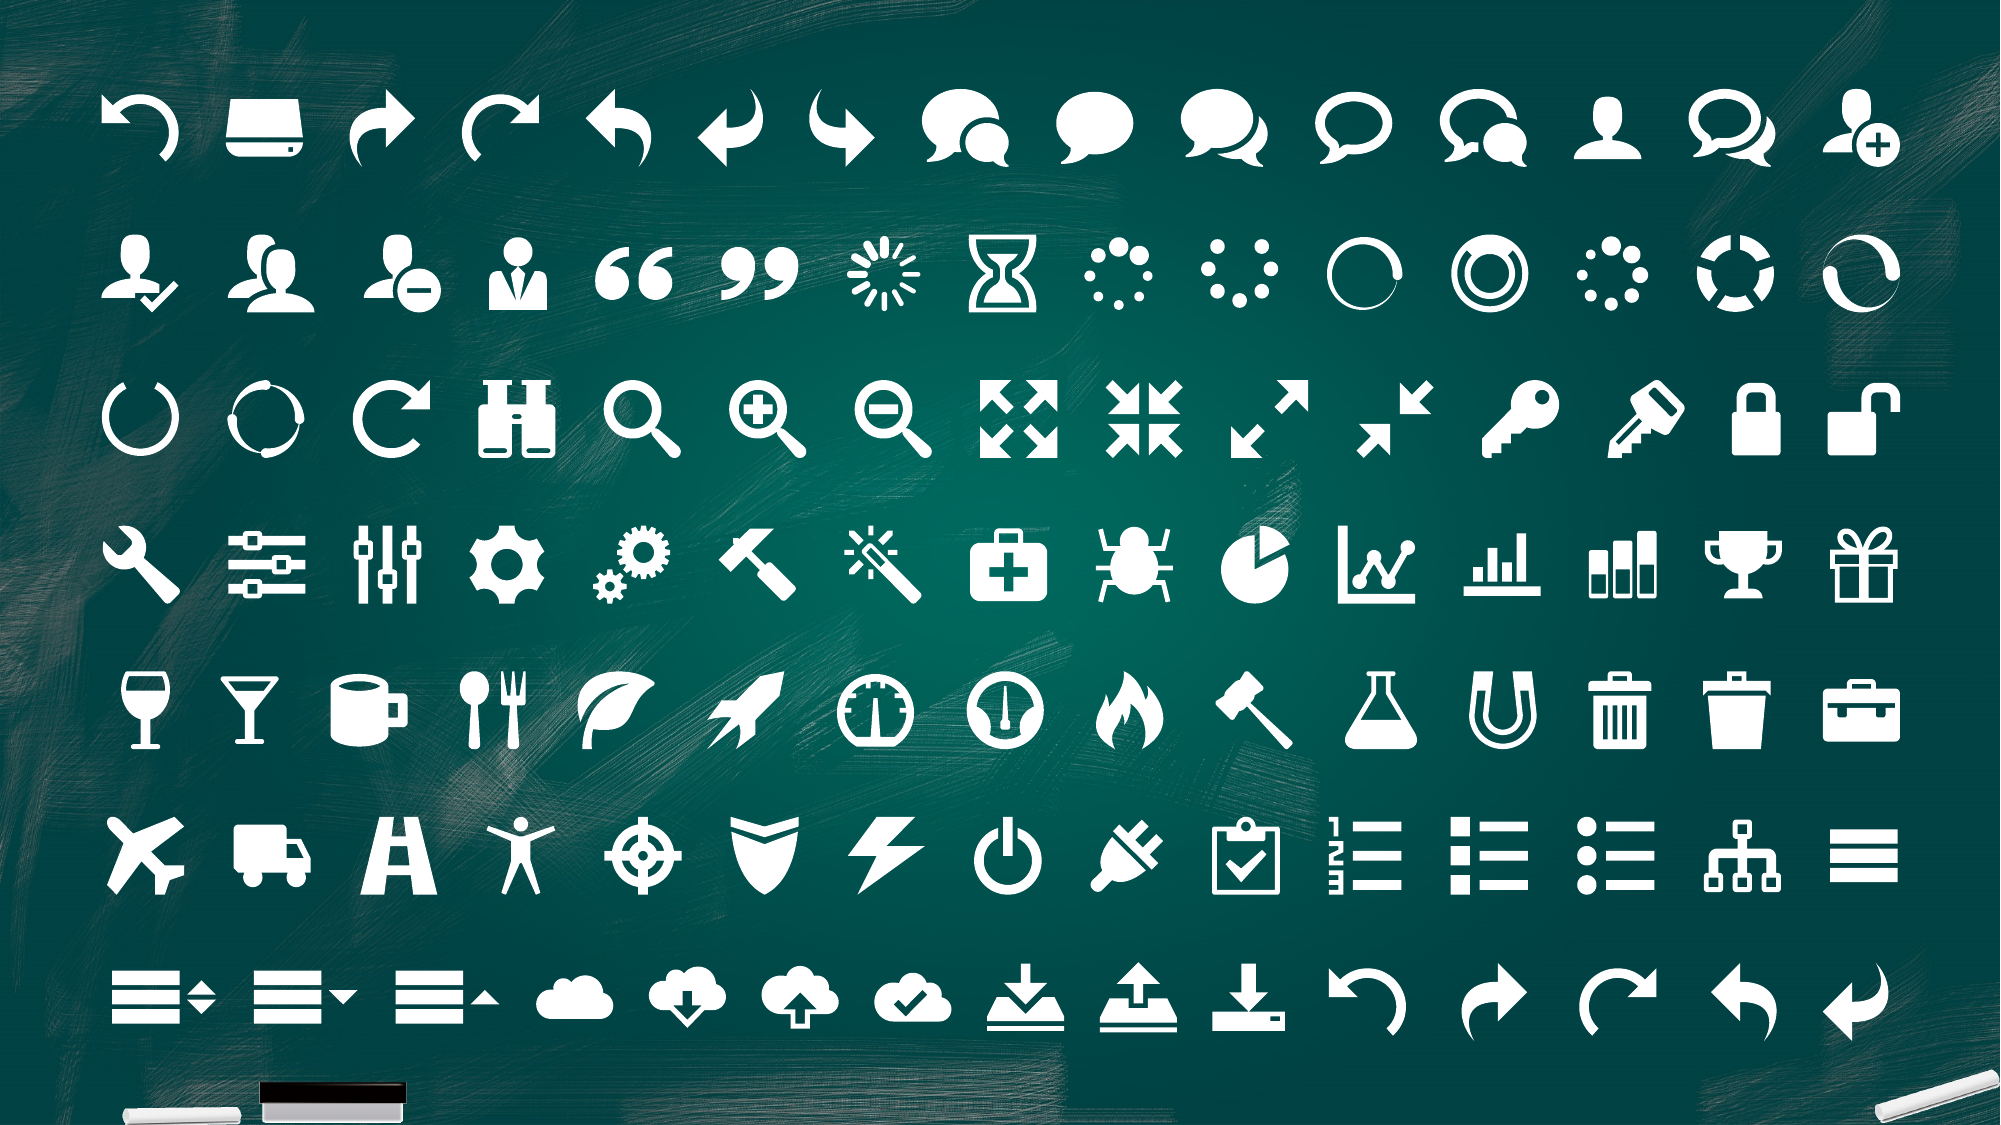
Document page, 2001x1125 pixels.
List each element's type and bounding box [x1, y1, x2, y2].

text_box [1830, 829, 1898, 844]
text_box [227, 380, 305, 458]
text_box [1830, 848, 1898, 863]
text_box [121, 671, 170, 750]
text_box [1473, 567, 1483, 582]
text_box [707, 671, 785, 750]
text_box [1142, 271, 1153, 281]
text_box [987, 1026, 1065, 1031]
text_box [648, 966, 726, 1028]
text_box [1622, 245, 1641, 264]
text_box [1740, 235, 1771, 262]
text_box [1585, 249, 1596, 260]
text_box [1576, 269, 1588, 281]
text_box [1327, 237, 1403, 310]
text_box [1450, 875, 1470, 895]
text_box [878, 530, 893, 546]
text_box [1090, 819, 1164, 892]
text_box [1129, 245, 1149, 266]
text_box [253, 970, 358, 1024]
text_box [486, 816, 556, 895]
text_box [101, 94, 179, 162]
text_box [349, 88, 416, 167]
text_box [844, 549, 854, 555]
text_box [363, 234, 441, 313]
text_box [1584, 289, 1597, 302]
text_box [1212, 816, 1280, 895]
text_box [1577, 875, 1597, 895]
text_box [1337, 525, 1416, 604]
text_box [220, 676, 279, 744]
text_box [228, 531, 306, 551]
text_box [233, 824, 311, 888]
text_box [1084, 270, 1096, 282]
text_box [1830, 867, 1898, 883]
text_box [501, 671, 526, 750]
text_box [764, 247, 799, 300]
text_box [849, 559, 864, 575]
text_box [1096, 671, 1164, 750]
text_box [1099, 998, 1177, 1023]
text_box [1606, 850, 1655, 861]
text_box [1700, 235, 1731, 262]
text_box [353, 525, 373, 604]
text_box [1105, 380, 1183, 458]
text_box [225, 99, 303, 138]
text_box [1482, 380, 1560, 458]
text_box [377, 525, 398, 604]
text_box [1688, 88, 1761, 158]
text_box [921, 88, 1000, 162]
text_box [1003, 816, 1013, 856]
text_box [401, 525, 422, 604]
text_box [1573, 96, 1642, 160]
text_box [721, 247, 755, 300]
text_box [1221, 535, 1289, 604]
text_box [1703, 819, 1781, 893]
text_box [1232, 293, 1247, 308]
text_box [1328, 816, 1339, 837]
text_box [1588, 671, 1652, 750]
text_box [101, 234, 179, 313]
text_box [965, 123, 1009, 167]
text_box [1056, 91, 1134, 164]
text_box [489, 237, 547, 310]
text_box [809, 88, 875, 167]
text_box [1822, 234, 1900, 313]
text_box [1352, 850, 1402, 861]
text_box [849, 530, 864, 546]
text_box [1588, 550, 1609, 599]
text_box [1469, 671, 1537, 750]
text_box [1704, 531, 1782, 599]
text_box [638, 247, 673, 300]
text_box [1822, 679, 1900, 742]
text_box [1134, 291, 1145, 302]
text_box [847, 816, 925, 895]
text_box [107, 816, 185, 895]
text_box [1711, 963, 1777, 1041]
text_box [1716, 295, 1754, 312]
text_box [1356, 423, 1391, 458]
text_box [1274, 380, 1309, 415]
text_box [1003, 963, 1048, 1005]
text_box [1113, 300, 1124, 310]
text_box [604, 816, 682, 895]
text_box [478, 380, 556, 458]
text_box [874, 972, 952, 1022]
text_box [395, 970, 500, 1024]
text_box [593, 569, 627, 604]
text_box [603, 380, 681, 458]
text_box [1180, 88, 1254, 158]
text_box [1830, 526, 1898, 603]
text_box [228, 579, 306, 599]
text_box [1328, 968, 1406, 1036]
text_box [836, 673, 915, 747]
text_box [617, 525, 671, 580]
text_box [1328, 870, 1344, 895]
text_box [847, 235, 921, 311]
text_box [731, 831, 798, 895]
text_box [697, 88, 763, 167]
text_box [1753, 266, 1774, 302]
text_box [1606, 880, 1655, 890]
text_box [729, 380, 807, 458]
text_box [1254, 239, 1269, 254]
text_box [1450, 846, 1470, 866]
text_box [1707, 695, 1766, 750]
text_box [1439, 88, 1518, 162]
text_box [1606, 821, 1655, 832]
text_box [1263, 261, 1279, 277]
text_box [1217, 116, 1268, 167]
text_box [330, 673, 408, 747]
text_box [536, 975, 614, 1019]
text_box [1483, 123, 1527, 167]
text_box [1607, 380, 1685, 458]
text_box [1450, 816, 1470, 837]
text_box [1601, 236, 1621, 256]
text_box [1315, 91, 1393, 164]
text_box [1624, 288, 1639, 303]
text_box [1827, 382, 1901, 456]
text_box [1259, 525, 1290, 560]
text_box [352, 380, 430, 458]
text_box [1212, 963, 1285, 1031]
text_box [1724, 116, 1776, 167]
text_box [868, 525, 874, 536]
text_box [1822, 963, 1889, 1041]
text_box [1516, 533, 1527, 582]
text_box [459, 671, 490, 750]
text_box [228, 555, 306, 575]
text_box [360, 816, 438, 895]
text_box [1731, 382, 1781, 456]
text_box [1577, 816, 1597, 837]
text_box [1231, 423, 1265, 458]
text_box [101, 382, 179, 456]
text_box [1352, 880, 1402, 890]
text_box [1099, 1027, 1177, 1033]
text_box [1399, 380, 1434, 415]
text_box [980, 380, 1058, 458]
text_box [730, 816, 799, 838]
text_box [761, 965, 839, 1029]
text_box [1613, 540, 1633, 599]
text_box [1215, 671, 1293, 750]
text_box [966, 671, 1044, 750]
text_box [1696, 266, 1718, 302]
text_box [1703, 671, 1771, 696]
text_box [227, 234, 315, 313]
text_box [1604, 297, 1618, 311]
text_box [111, 970, 216, 1024]
text_box [970, 528, 1048, 602]
text_box [1632, 267, 1649, 283]
text_box [1637, 530, 1657, 599]
text_box [1463, 586, 1541, 596]
text_box [577, 671, 655, 750]
text_box [102, 525, 180, 604]
text_box [1822, 88, 1900, 167]
picture [0, 0, 2000, 1125]
text_box [1210, 283, 1225, 299]
text_box [1095, 526, 1173, 603]
text_box [1093, 291, 1104, 302]
text_box [1116, 962, 1161, 1004]
text_box [595, 247, 629, 300]
text_box [1345, 671, 1418, 750]
text_box [1328, 841, 1344, 866]
text_box [461, 94, 539, 162]
text_box [1479, 821, 1528, 832]
text_box [1352, 821, 1402, 832]
text_box [1091, 248, 1106, 263]
text_box [469, 525, 545, 604]
text_box [1487, 547, 1498, 582]
text_box [854, 380, 932, 458]
text_box [987, 997, 1065, 1022]
text_box [1579, 968, 1657, 1036]
text_box [585, 88, 652, 167]
text_box [1451, 234, 1529, 313]
text_box [1502, 562, 1512, 582]
text_box [1254, 283, 1269, 299]
text_box [861, 543, 922, 604]
text_box [1201, 261, 1216, 277]
text_box [1461, 963, 1528, 1041]
text_box [1479, 850, 1528, 861]
text_box [1210, 239, 1225, 254]
text_box [1577, 846, 1597, 866]
text_box [1479, 880, 1528, 890]
text_box [225, 142, 303, 157]
text_box [718, 528, 796, 601]
text_box [968, 234, 1037, 313]
text_box [1109, 237, 1129, 257]
text_box [974, 827, 1042, 895]
